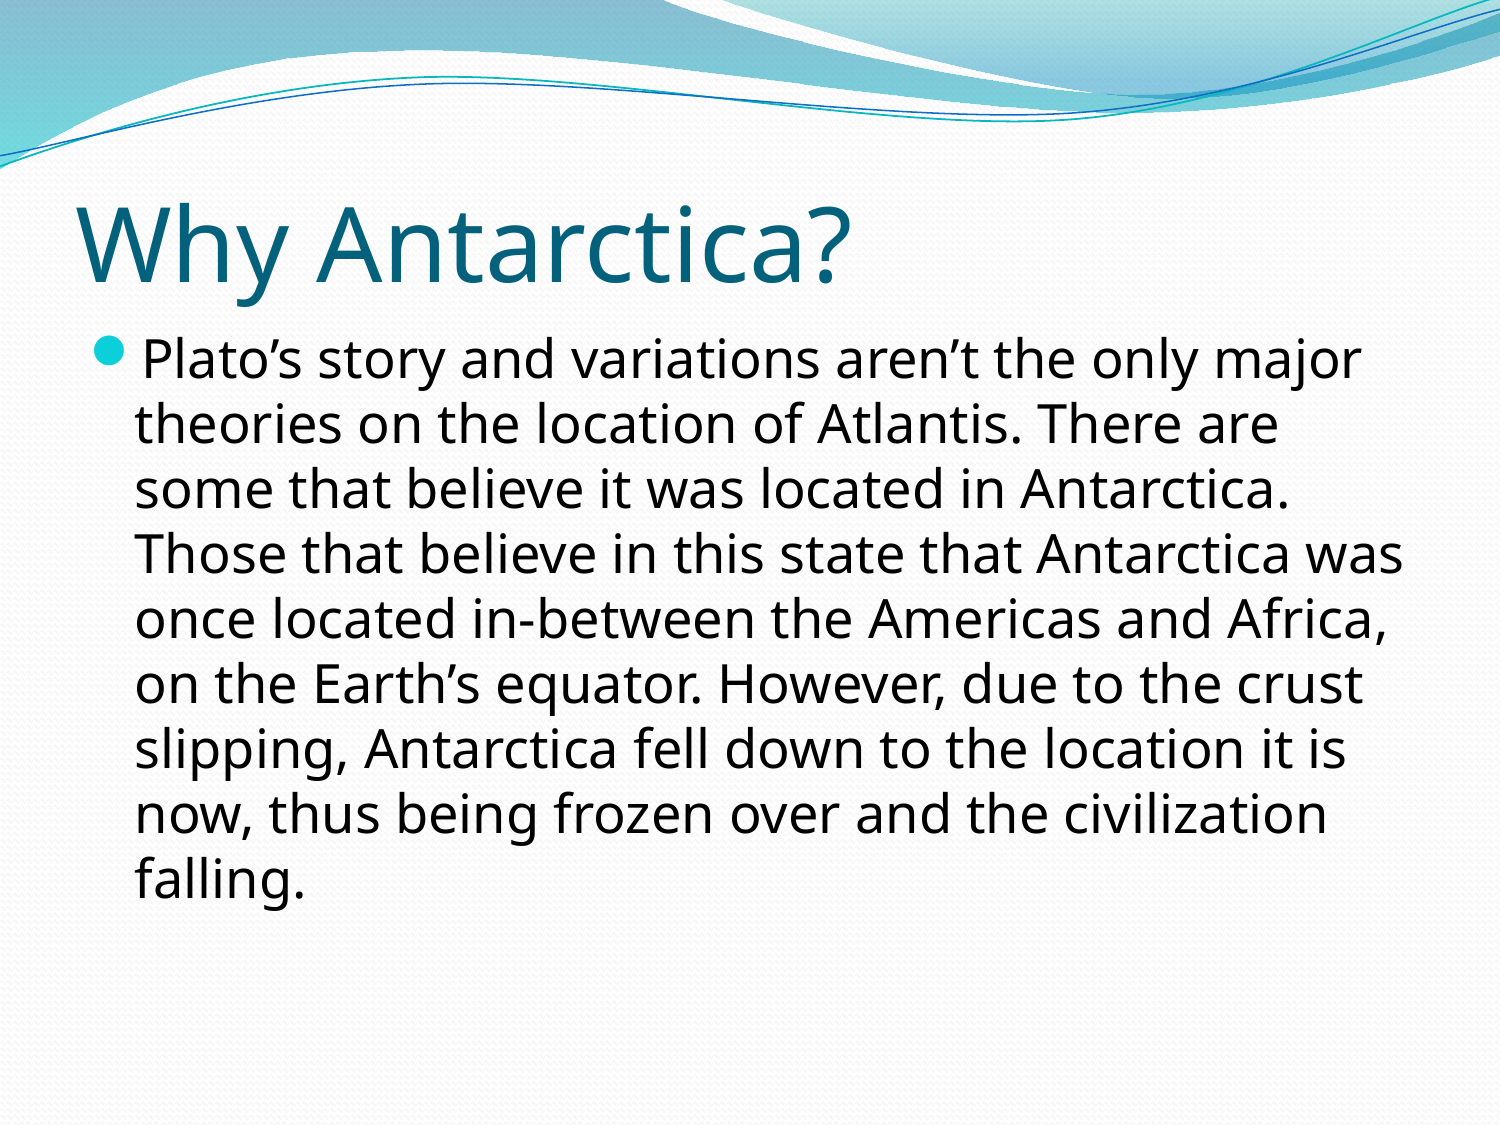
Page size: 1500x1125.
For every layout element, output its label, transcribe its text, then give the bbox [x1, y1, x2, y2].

list Plato’s story and variations aren’t the only major theories on the location of Atlantis. There are some that believe it was located in Antarctica. Those that believe in this state that Antarctica was once located in-between the Americas and Africa, on the Earth’s equator. However, due to the crust slipping, Antarctica fell down to the location it is now, thus being frozen over and the civilization falling. [75, 317, 1425, 1038]
title Why Antarctica? [75, 115, 1425, 303]
